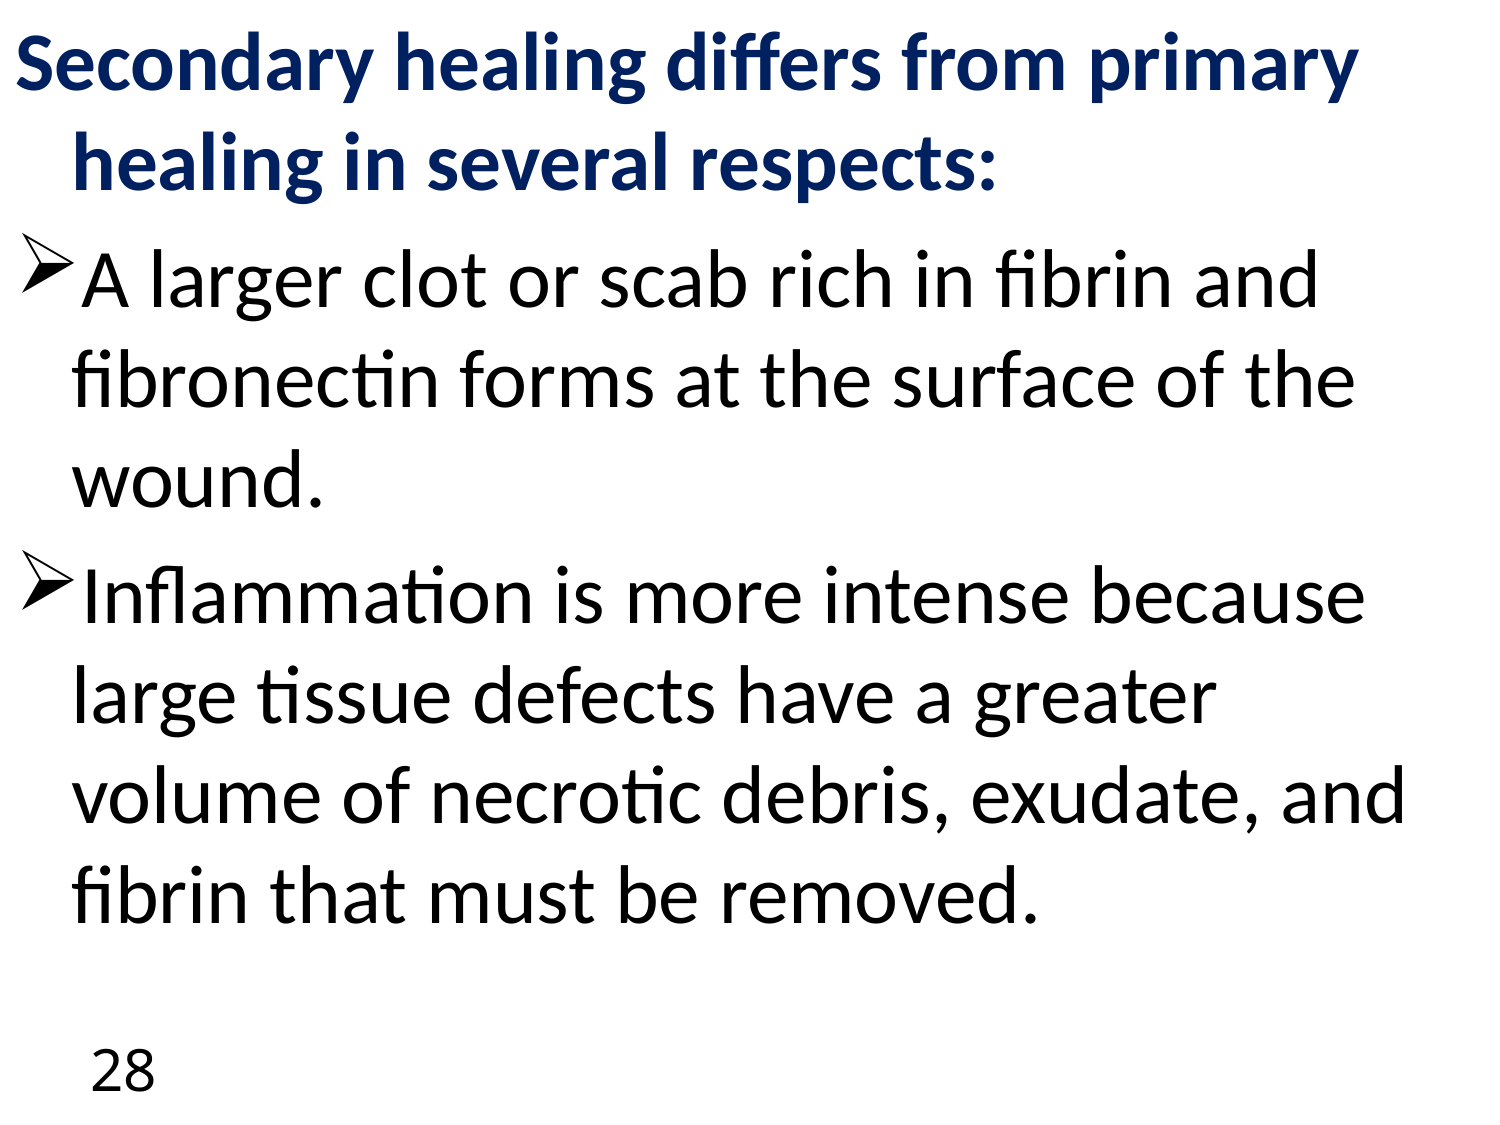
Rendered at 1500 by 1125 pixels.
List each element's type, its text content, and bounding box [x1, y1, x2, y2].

slide_number 28 [75, 1042, 425, 1103]
list Secondary healing differs from primary healing in several respects: A larger clot or scab rich in fibrin and fibronectin forms at the surface of the wound. Inflammation is more intense because large tissue defects have a greater volume of necrotic debris, exudate, and fibrin that must be removed. [0, 0, 1500, 1125]
